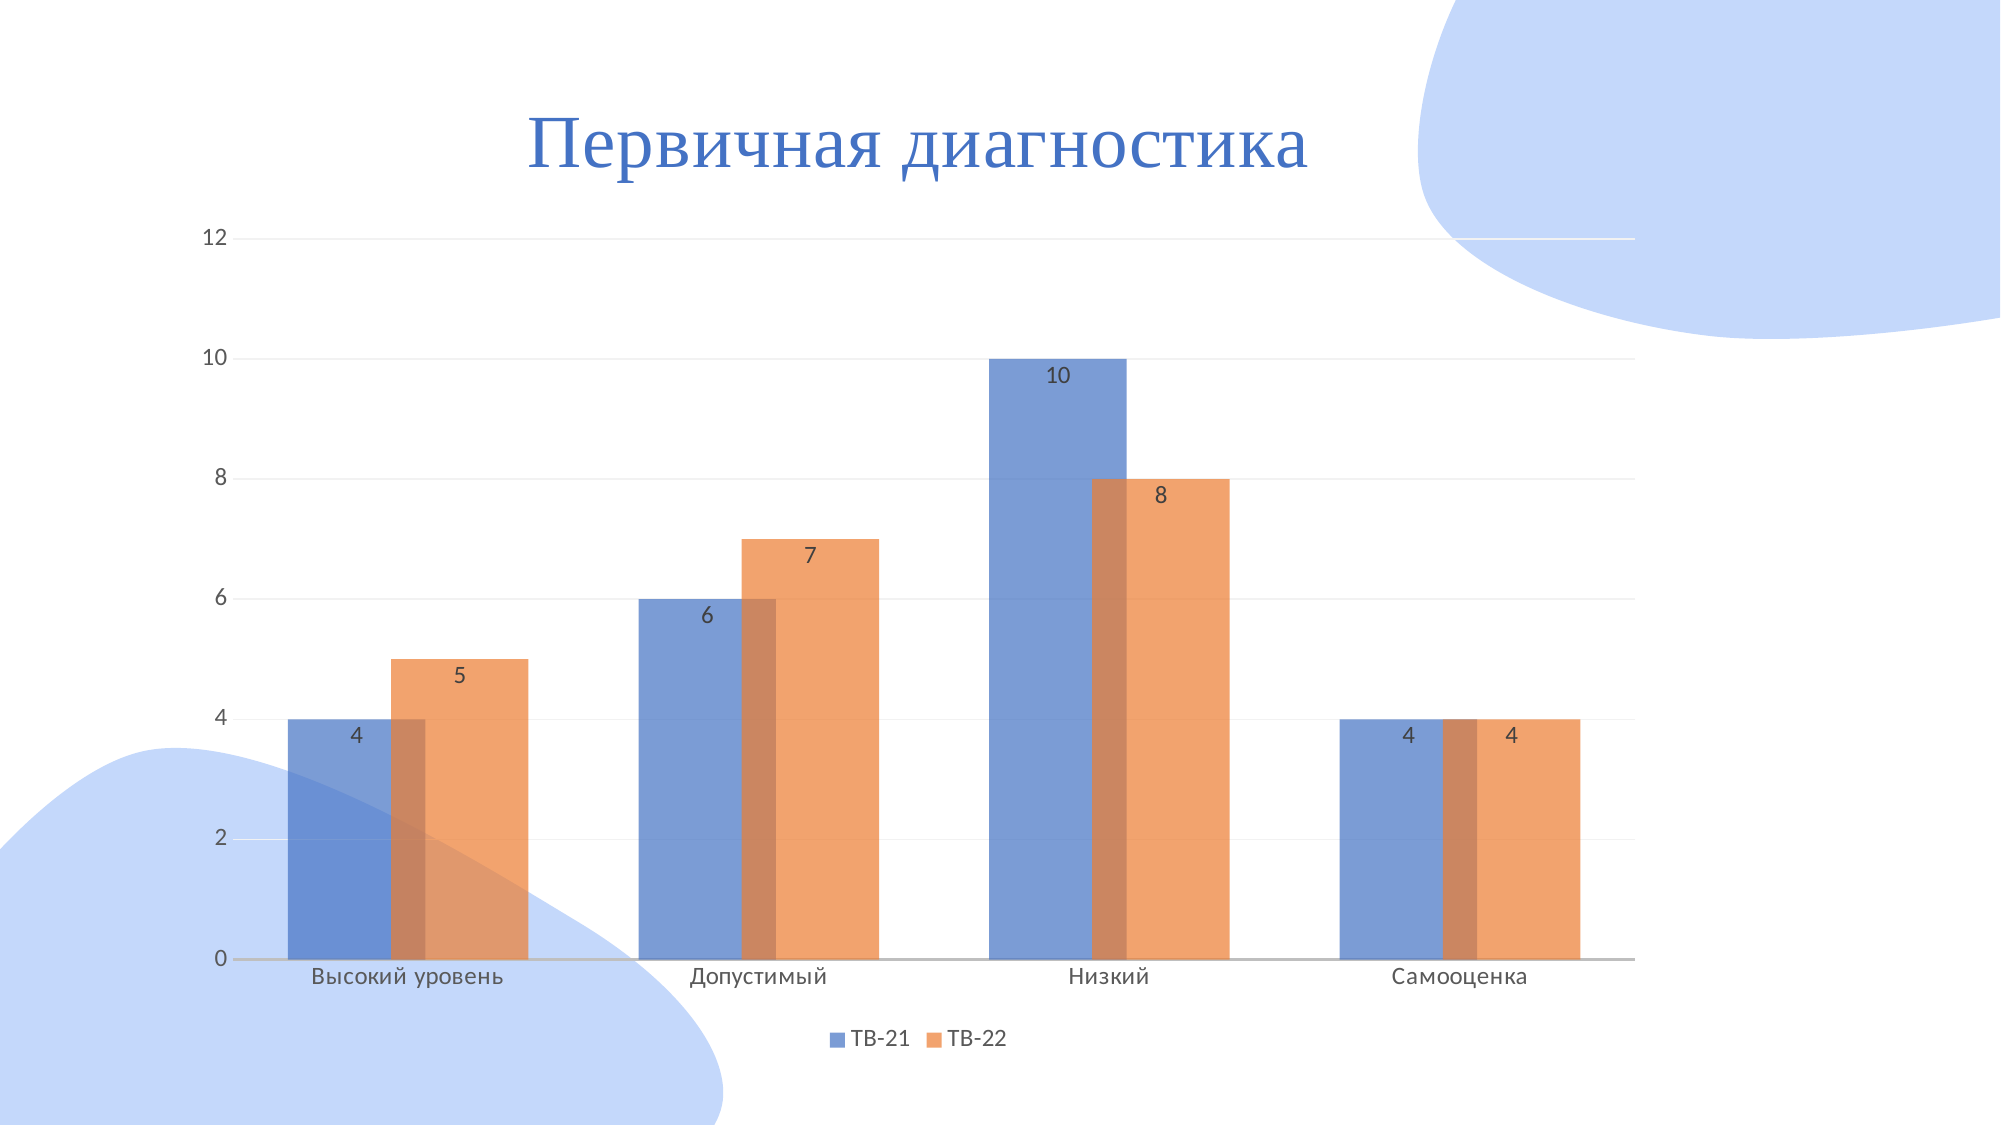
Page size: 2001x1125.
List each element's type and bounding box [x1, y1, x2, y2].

chart [171, 49, 1666, 1059]
